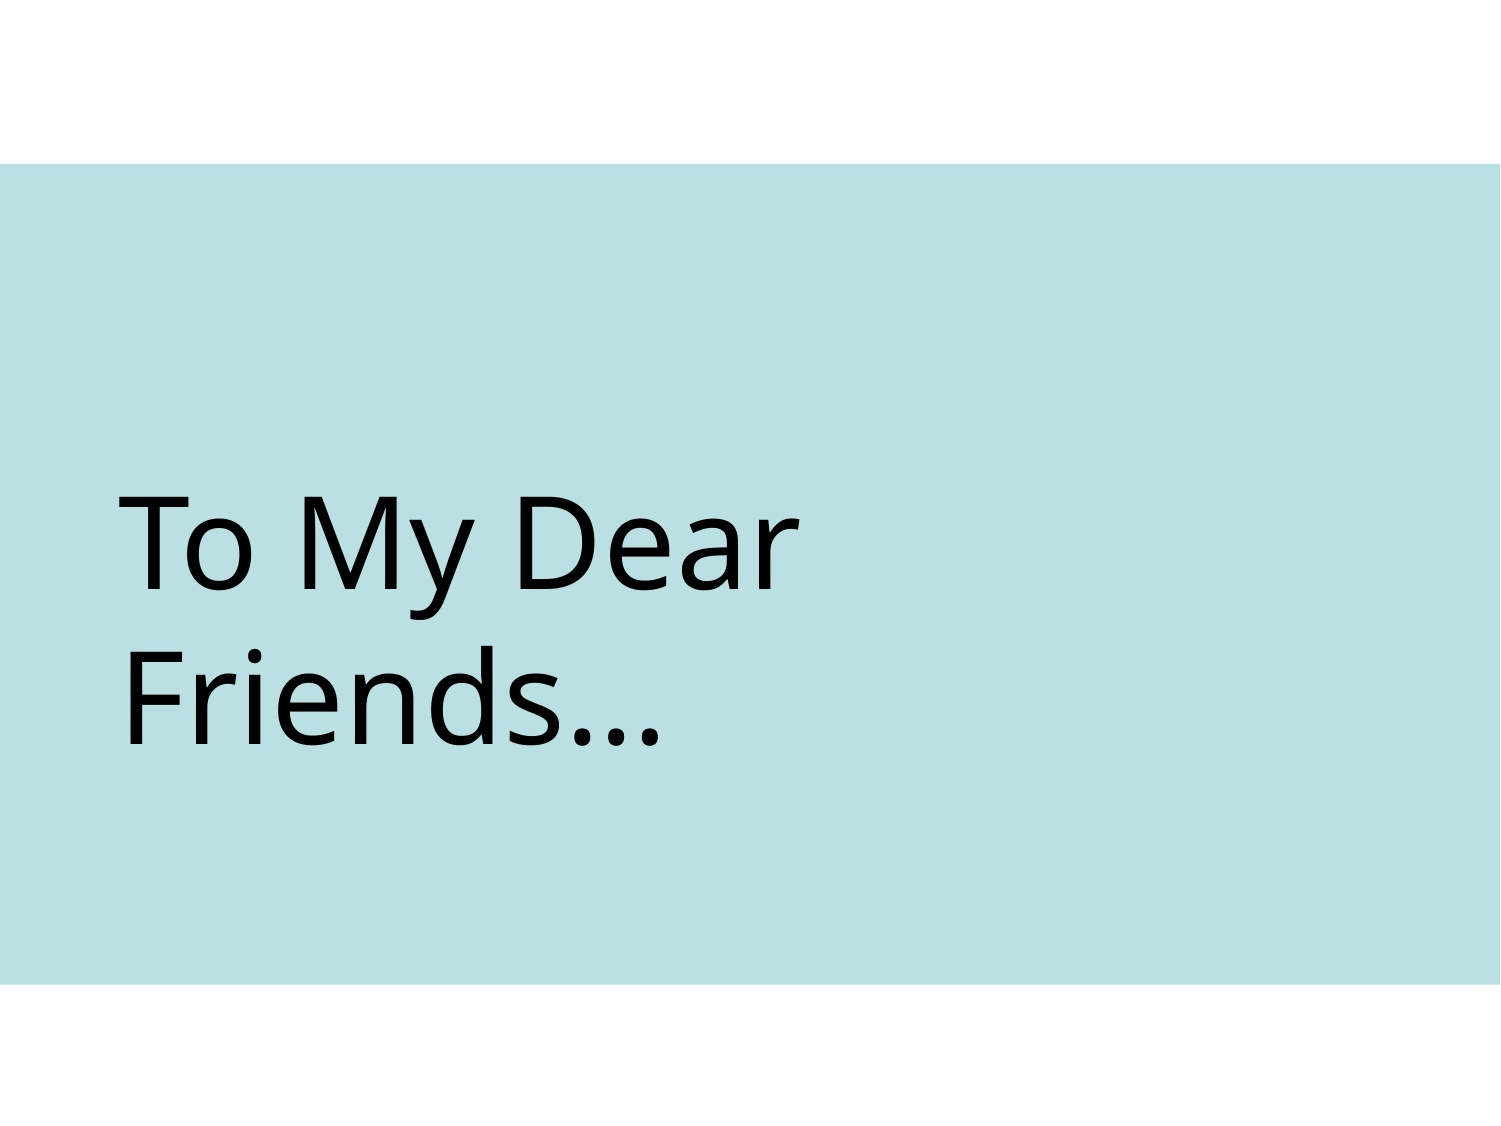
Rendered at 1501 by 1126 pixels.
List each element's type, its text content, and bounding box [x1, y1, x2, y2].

text_box [0, 163, 1501, 985]
text_box To My Dear Friends… [94, 448, 1406, 782]
